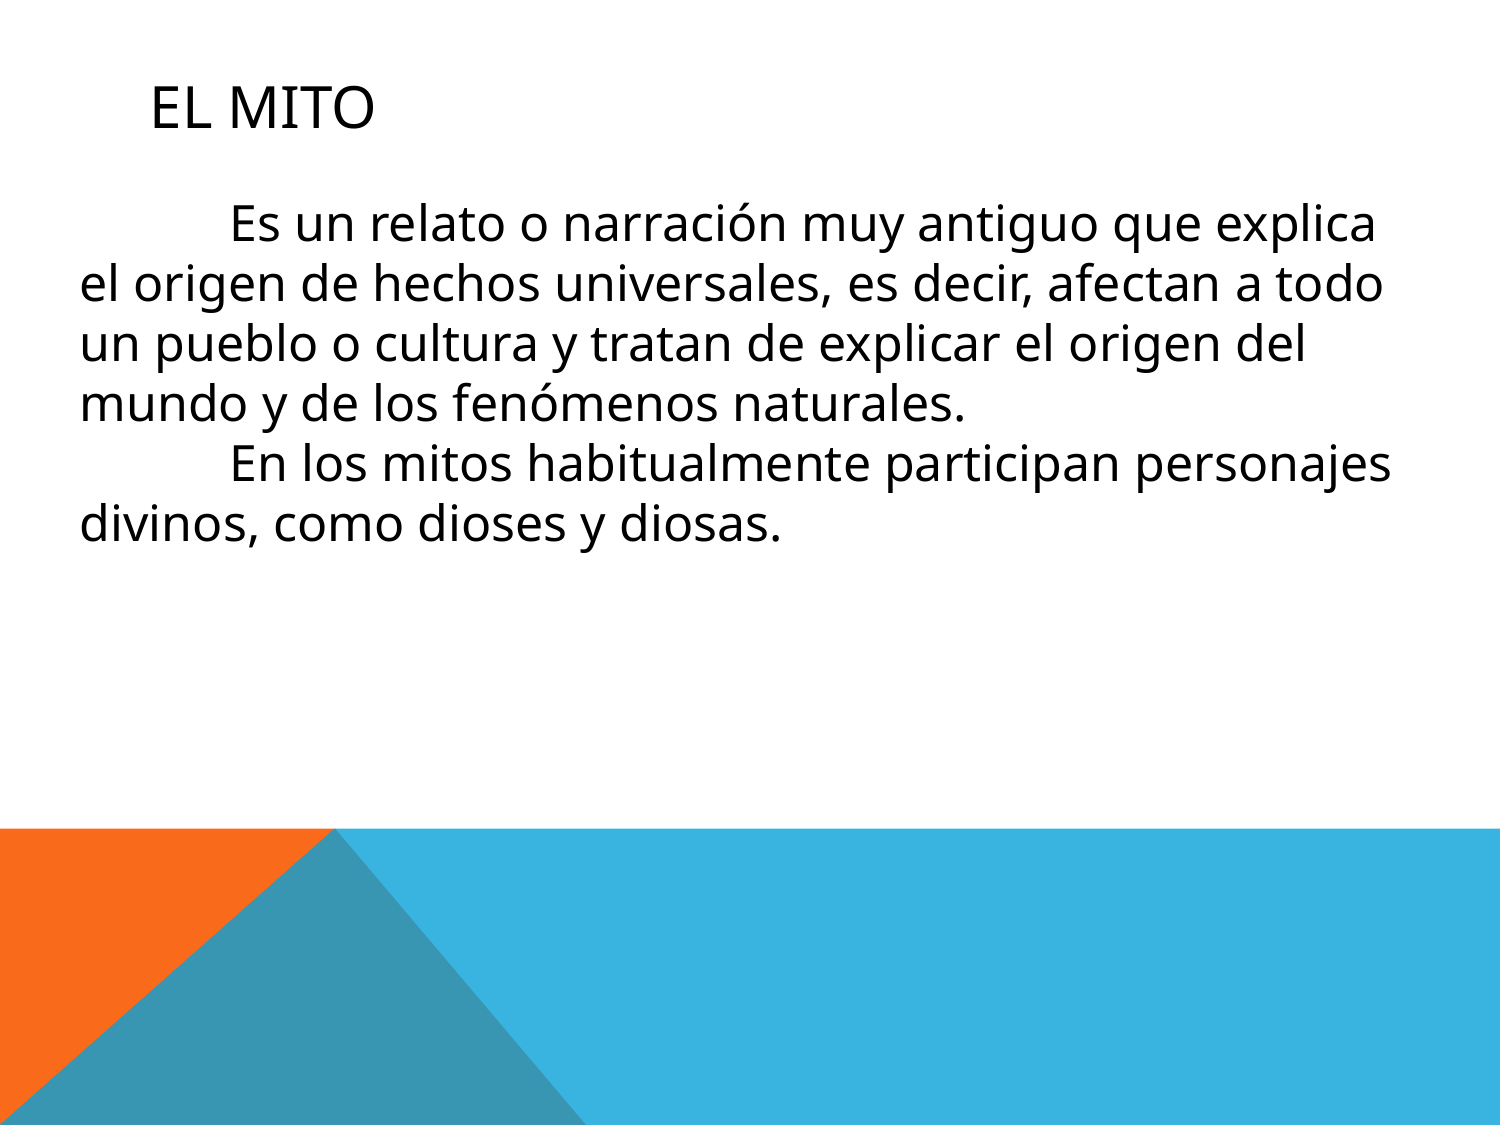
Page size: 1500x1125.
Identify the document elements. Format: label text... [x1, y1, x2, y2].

text_box Es un relato o narración muy antiguo que explica el origen de hechos universales, es decir, afectan a todo un pueblo o cultura y tratan de explicar el origen del mundo y de los fenómenos naturales. En los mitos habitualmente participan personajes divinos, como dioses y diosas. [64, 184, 1424, 800]
title el mito [134, 59, 1369, 150]
